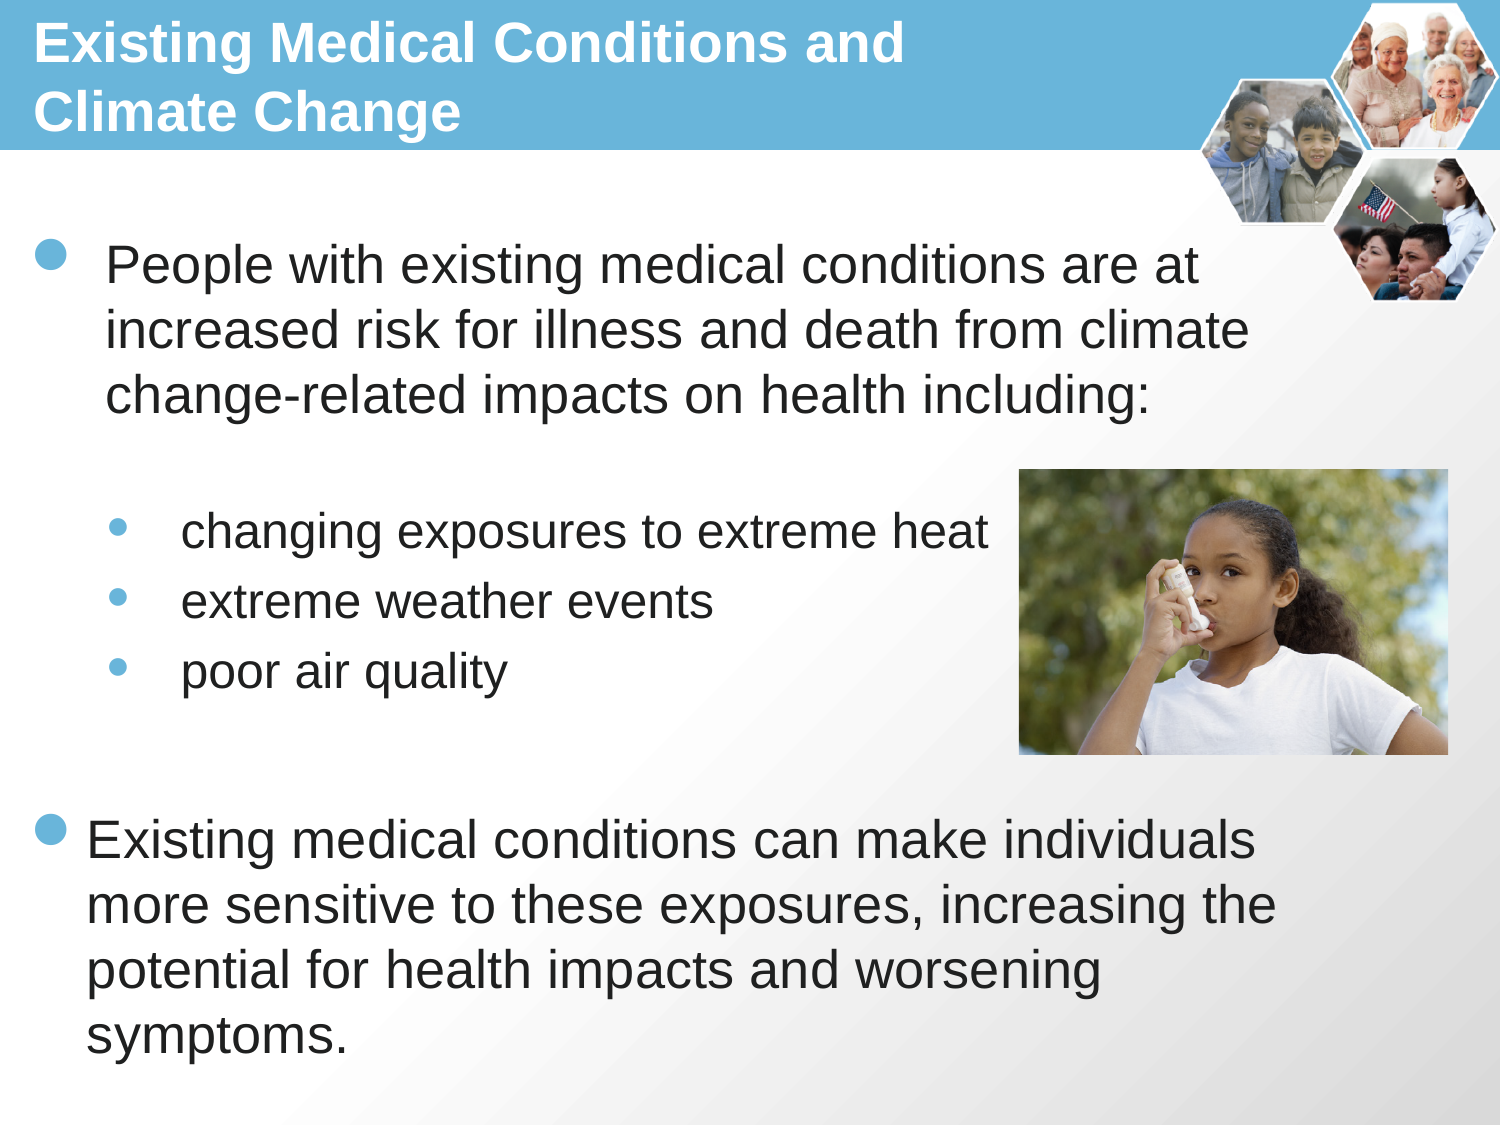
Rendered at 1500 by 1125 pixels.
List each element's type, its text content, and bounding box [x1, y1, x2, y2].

list People with existing medical conditions are at increased risk for illness and death from climate change-related impacts on health including: changing exposures to extreme heat extreme weather events poor air quality Existing medical conditions can make individuals more sensitive to these exposures, increasing the potential for health impacts and worsening symptoms. [15, 221, 1366, 1074]
title Existing Medical Conditions and Climate Change [18, 0, 1425, 150]
picture [1018, 468, 1449, 755]
picture [1173, 2, 1500, 303]
